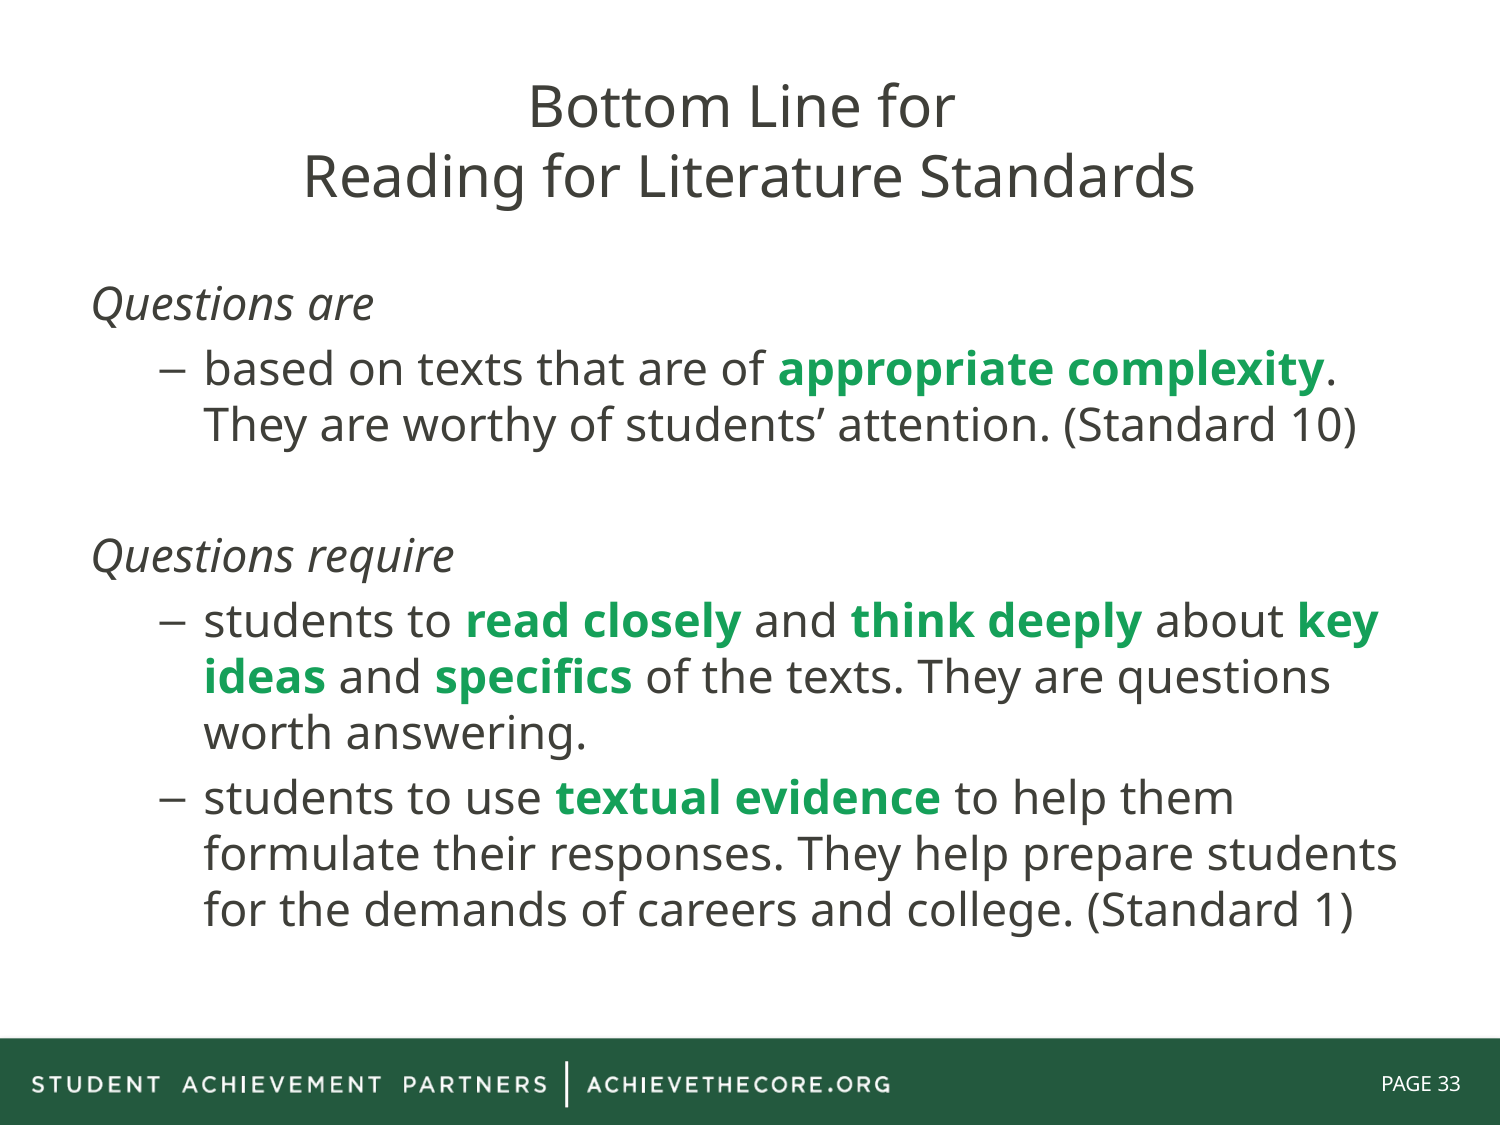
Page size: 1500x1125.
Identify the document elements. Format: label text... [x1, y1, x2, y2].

title Bottom Line for Reading for Literature Standards [75, 45, 1425, 233]
list Questions are based on texts that are of appropriate complexity. They are worthy of students’ attention. (Standard 10) Questions require students to read closely and think deeply about key ideas and specifics of the texts. They are questions worth answering. students to use textual evidence to help them formulate their responses. They help prepare students for the demands of careers and college. (Standard 1) [75, 266, 1425, 1005]
